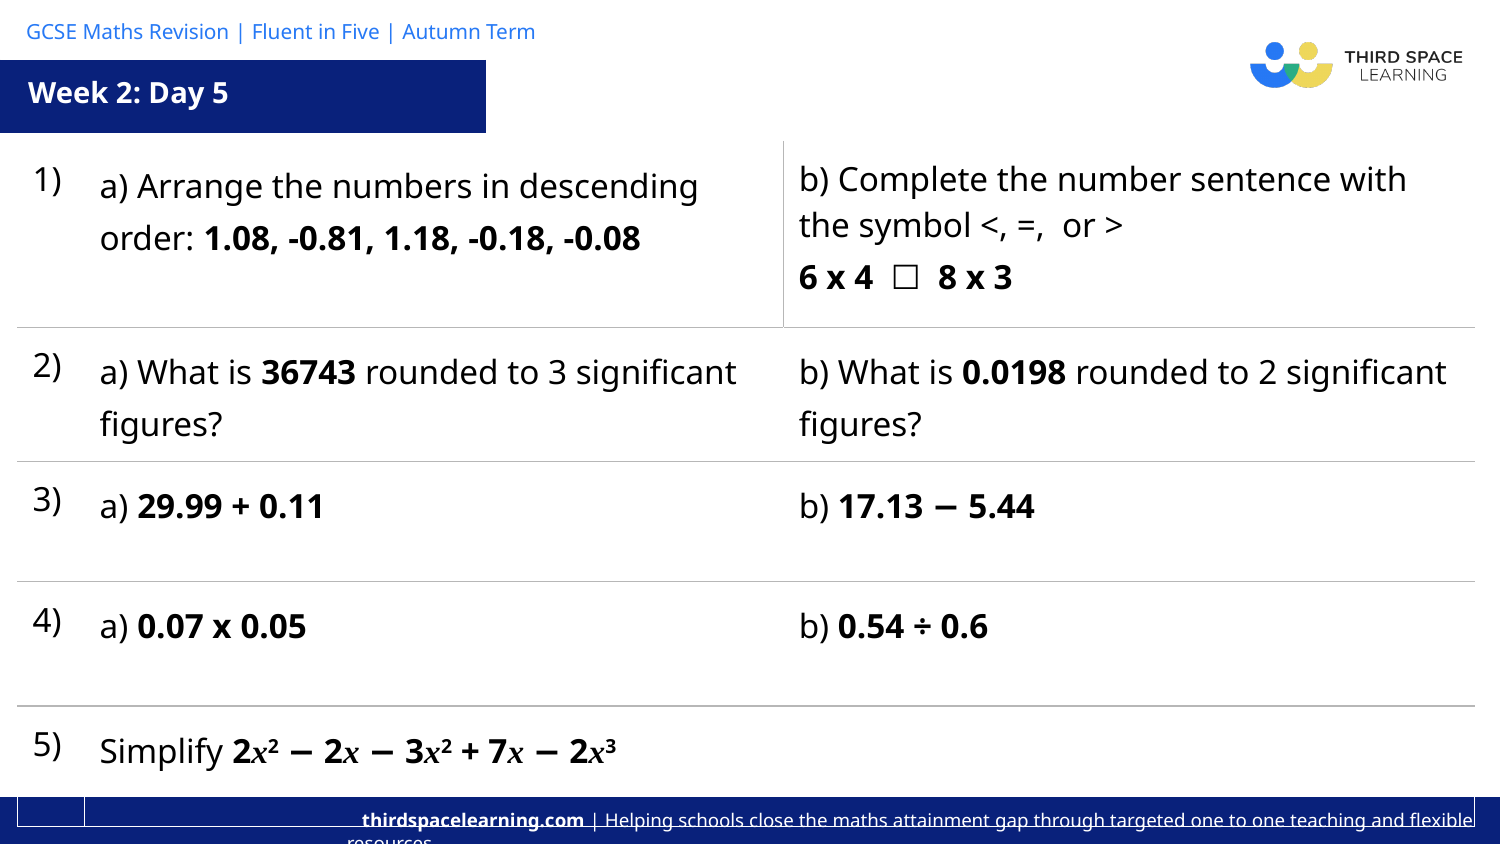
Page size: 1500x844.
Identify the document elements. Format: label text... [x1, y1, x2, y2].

table_cell b) 17.13 − 5.44 [784, 462, 1474, 581]
table_cell b) 0.54 ÷ 0.6 [784, 582, 1474, 705]
table_header 1) [18, 142, 84, 327]
table_cell 5) [18, 707, 84, 826]
table_header a) Arrange the numbers in descending order: 1.08, -0.81, 1.18, -0.18, -0.08 [85, 142, 783, 327]
picture [1250, 33, 1465, 99]
table_cell 3) [18, 462, 84, 581]
table_cell 4) [18, 582, 84, 705]
table_cell a) 0.07 x 0.05 [85, 582, 783, 705]
table_cell b) What is 0.0198 rounded to 2 significant figures? [784, 328, 1474, 461]
table_cell a) What is 36743 rounded to 3 significant figures? [85, 328, 783, 461]
table_cell 2) [18, 328, 84, 461]
text_box Week 2: Day 5 [13, 59, 383, 125]
table_header b) Complete the number sentence with the symbol <, =, or > 6 x 4 ☐ 8 x 3 [784, 142, 1474, 327]
table_cell Simplify 2x2 − 2x − 3x2 + 7x − 2x3 [85, 707, 1474, 826]
table_cell a) 29.99 + 0.11 [85, 462, 783, 581]
